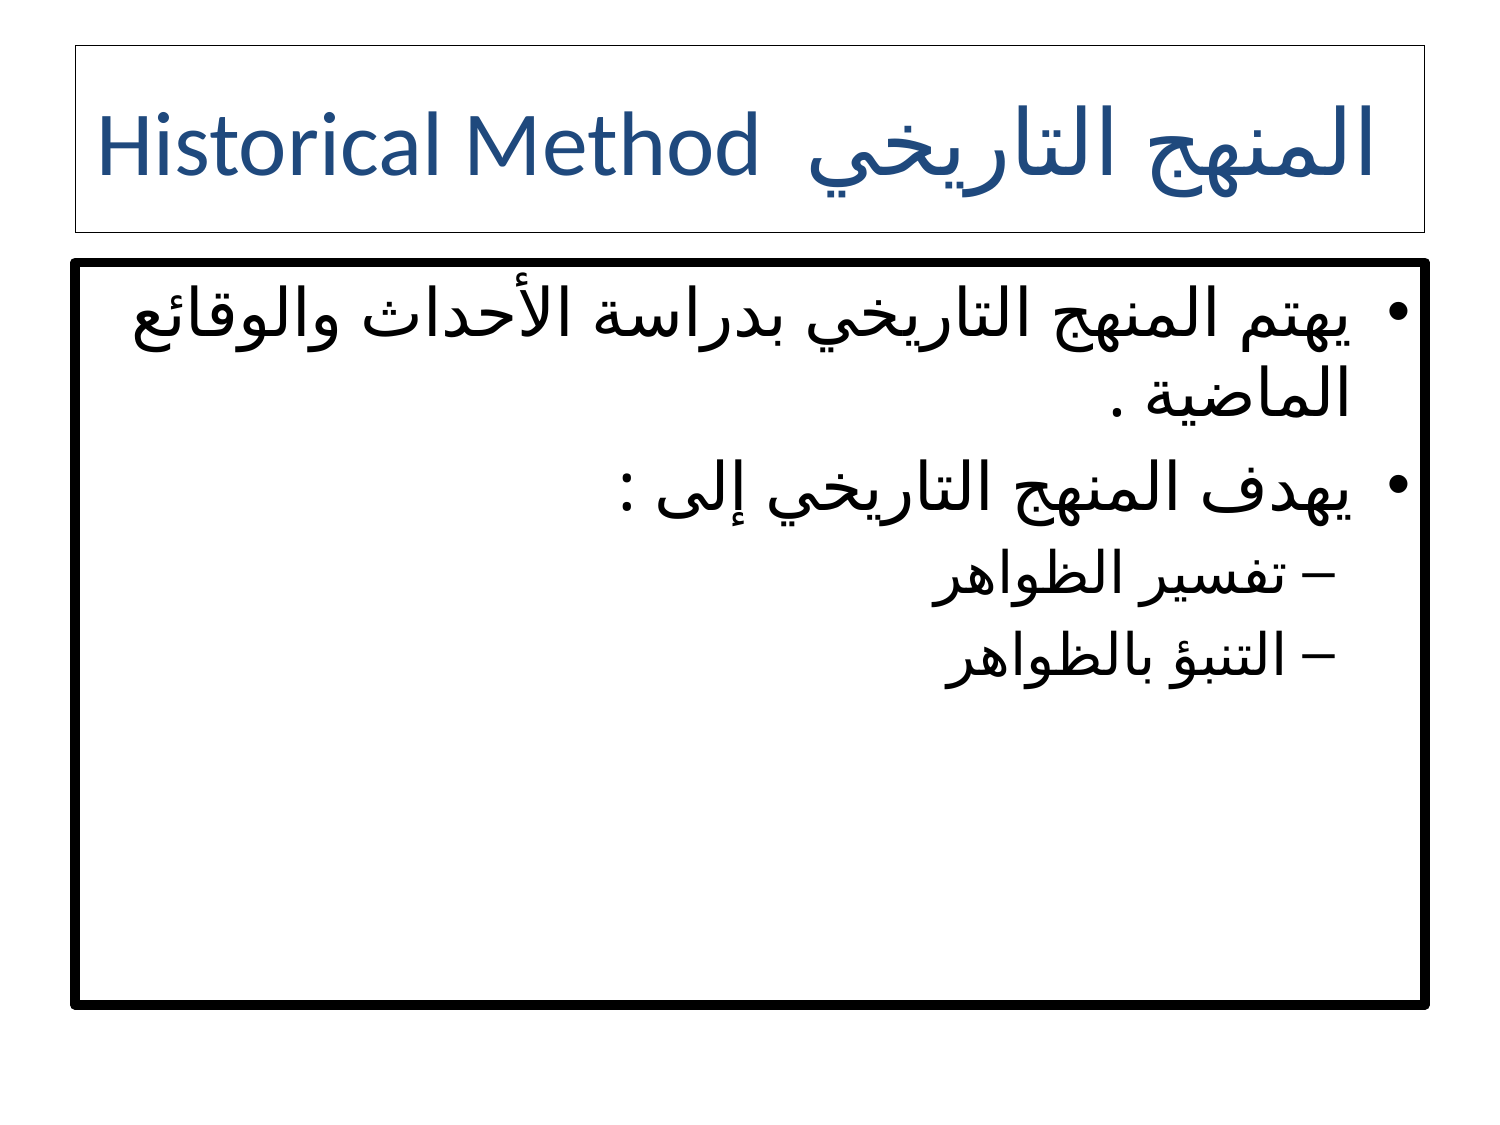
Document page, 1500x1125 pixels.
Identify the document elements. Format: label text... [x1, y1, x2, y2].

list يهتم المنهج التاريخي بدراسة الأحداث والوقائع الماضية . يهدف المنهج التاريخي إلى : تفسير الظواهر التنبؤ بالظواهر [75, 262, 1425, 1005]
title Historical Method المنهج التاريخي [75, 45, 1425, 233]
